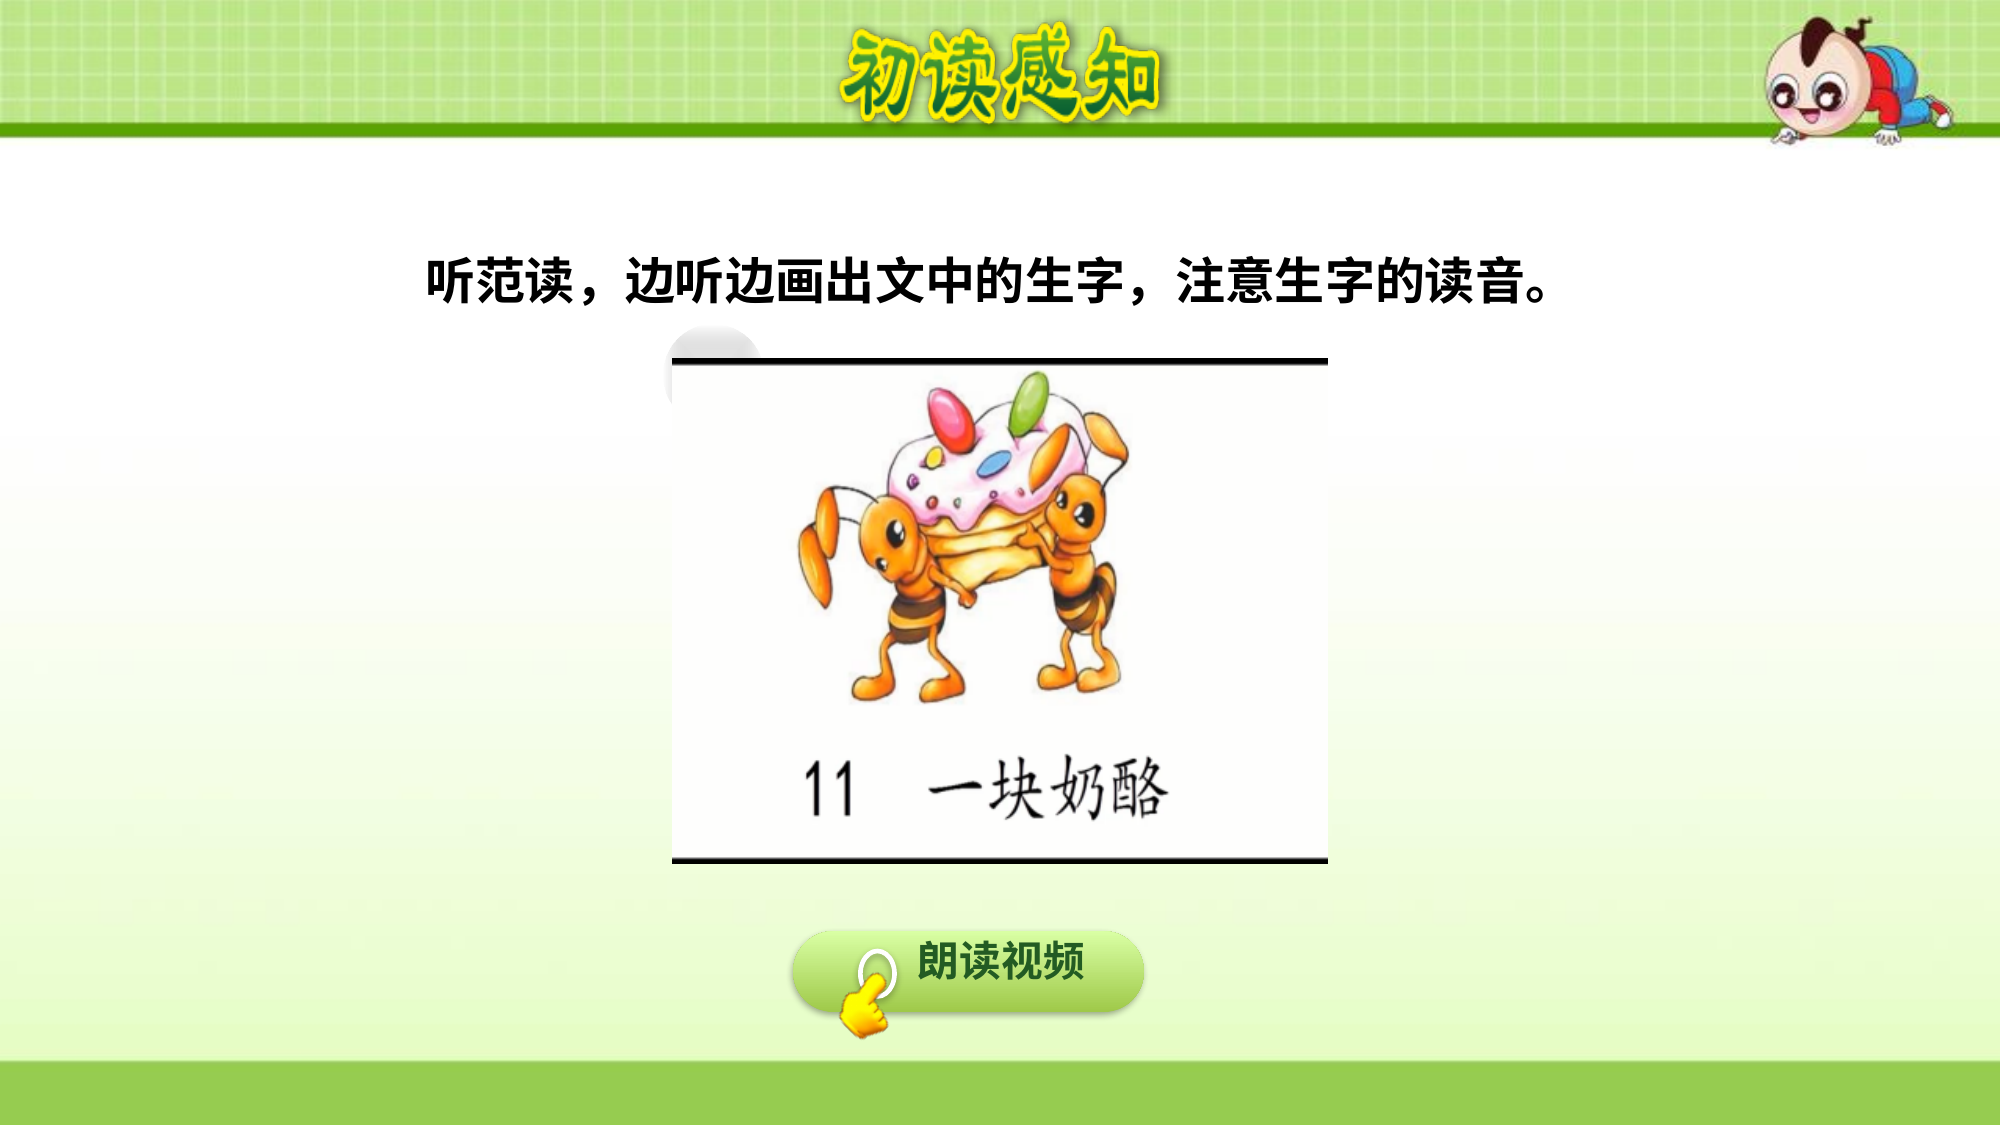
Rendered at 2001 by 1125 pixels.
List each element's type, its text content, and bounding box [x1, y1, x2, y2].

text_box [792, 927, 1207, 1035]
text_box [662, 327, 761, 396]
text_box 听范读，边听边画出文中的生字，注意生字的读音。 [389, 203, 1610, 327]
picture [0, 0, 2000, 1125]
